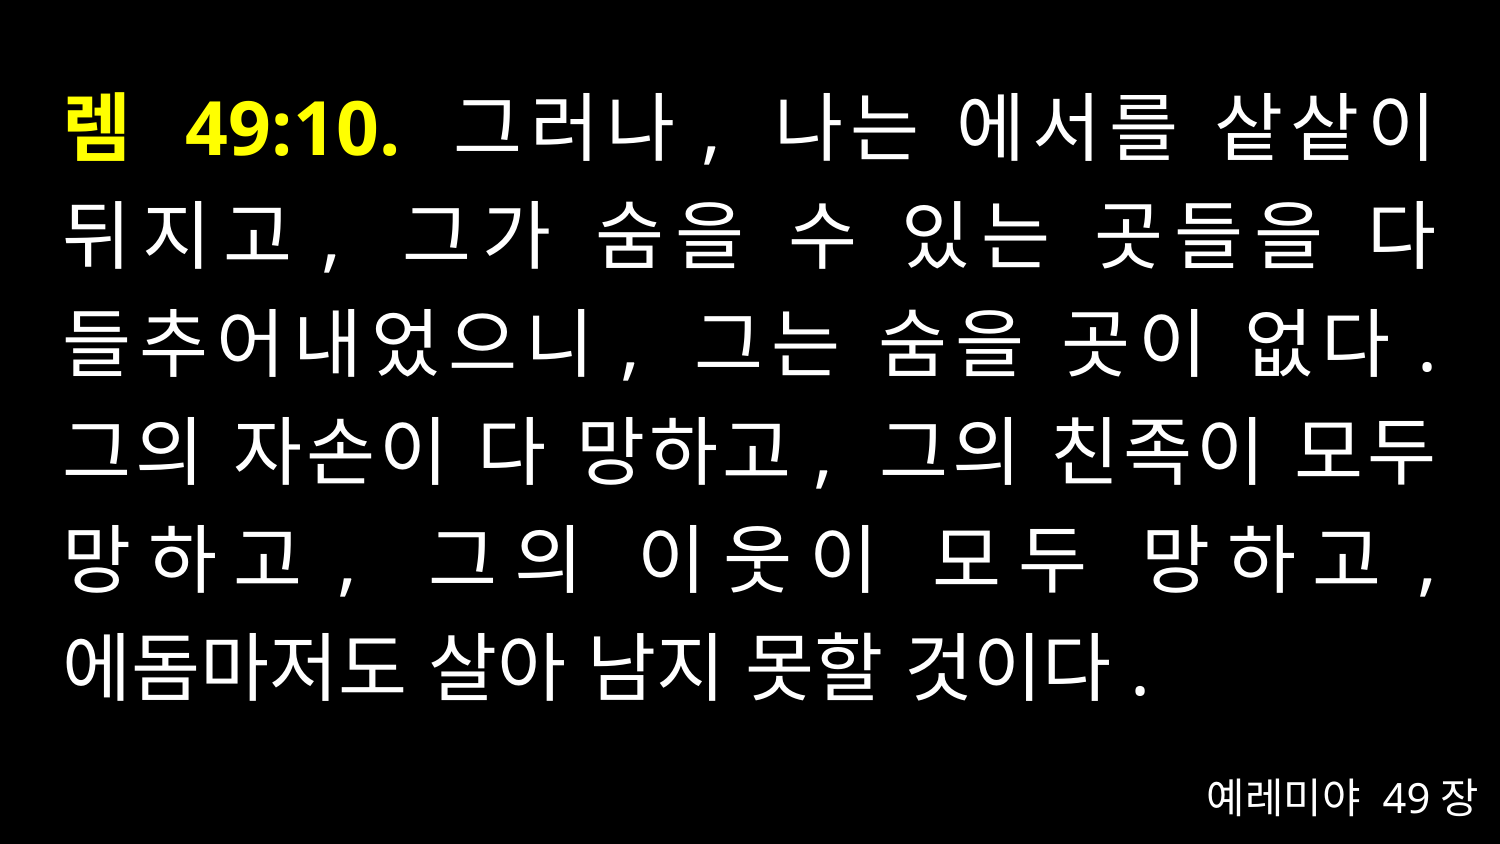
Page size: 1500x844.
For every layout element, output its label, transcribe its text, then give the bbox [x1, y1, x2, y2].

title 렘 49:10. 그러나, 나는 에서를 샅샅이 뒤지고, 그가 숨을 수 있는 곳들을 다 들추어내었으니, 그는 숨을 곳이 없다. 그의 자손이 다 망하고, 그의 친족이 모두 망하고, 그의 이웃이 모두 망하고, 에돔마저도 살아 남지 못할 것이다. [0, 0, 1500, 844]
subtitle 예레미야 49장 [916, 770, 1500, 844]
